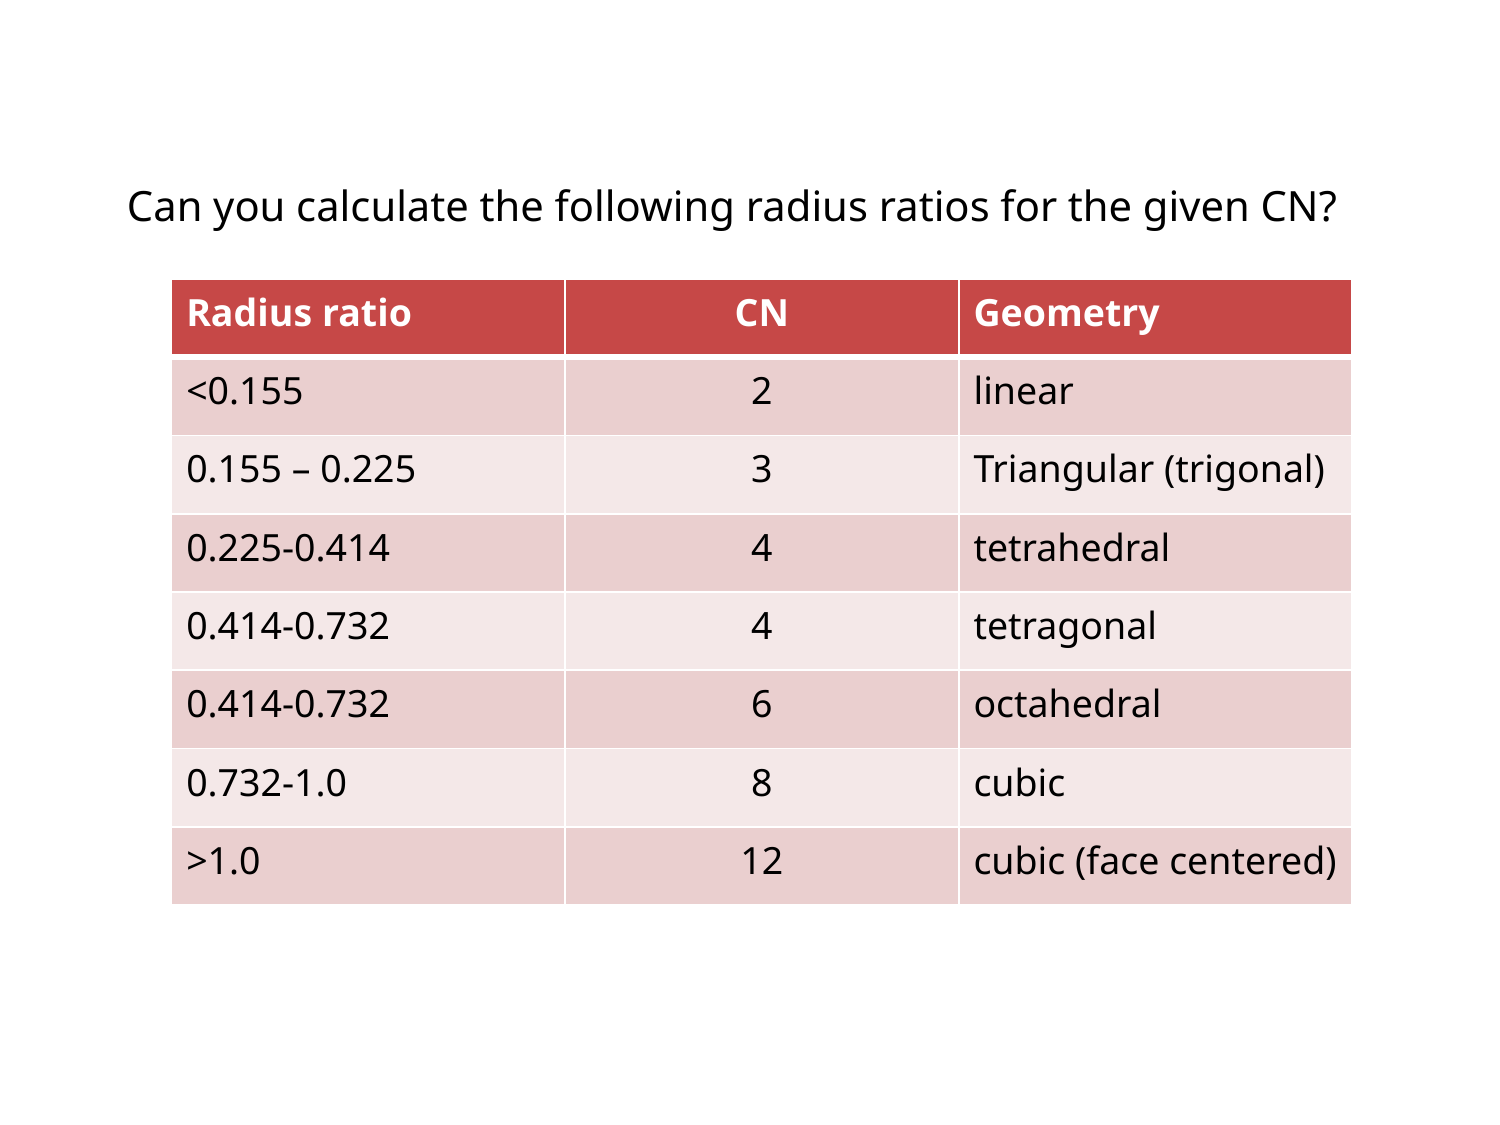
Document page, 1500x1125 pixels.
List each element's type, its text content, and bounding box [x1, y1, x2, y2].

table_cell 0.225-0.414 [172, 515, 564, 591]
table_cell Triangular (trigonal) [960, 436, 1351, 513]
table_cell linear [960, 360, 1351, 435]
table_cell 8 [566, 749, 958, 826]
table_cell octahedral [960, 671, 1351, 748]
table_cell tetragonal [960, 593, 1351, 669]
table_cell cubic [960, 749, 1351, 826]
table_cell 2 [566, 360, 958, 435]
table_cell 0.414-0.732 [172, 671, 564, 748]
table_cell >1.0 [172, 828, 564, 904]
table_cell 12 [566, 828, 958, 904]
table_cell 3 [566, 436, 958, 513]
table_cell 6 [566, 671, 958, 748]
table_cell 4 [566, 515, 958, 591]
table_cell 0.732-1.0 [172, 749, 564, 826]
table_cell tetrahedral [960, 515, 1351, 591]
table_cell 0.414-0.732 [172, 593, 564, 669]
table_header Radius ratio [172, 280, 564, 354]
text_box Can you calculate the following radius ratios for the given CN? [112, 172, 1353, 238]
table_header CN [566, 280, 958, 354]
table_cell 0.155 – 0.225 [172, 436, 564, 513]
table_header Geometry [960, 280, 1351, 354]
table_cell 4 [566, 593, 958, 669]
table_cell cubic (face centered) [960, 828, 1351, 904]
table_cell <0.155 [172, 360, 564, 435]
